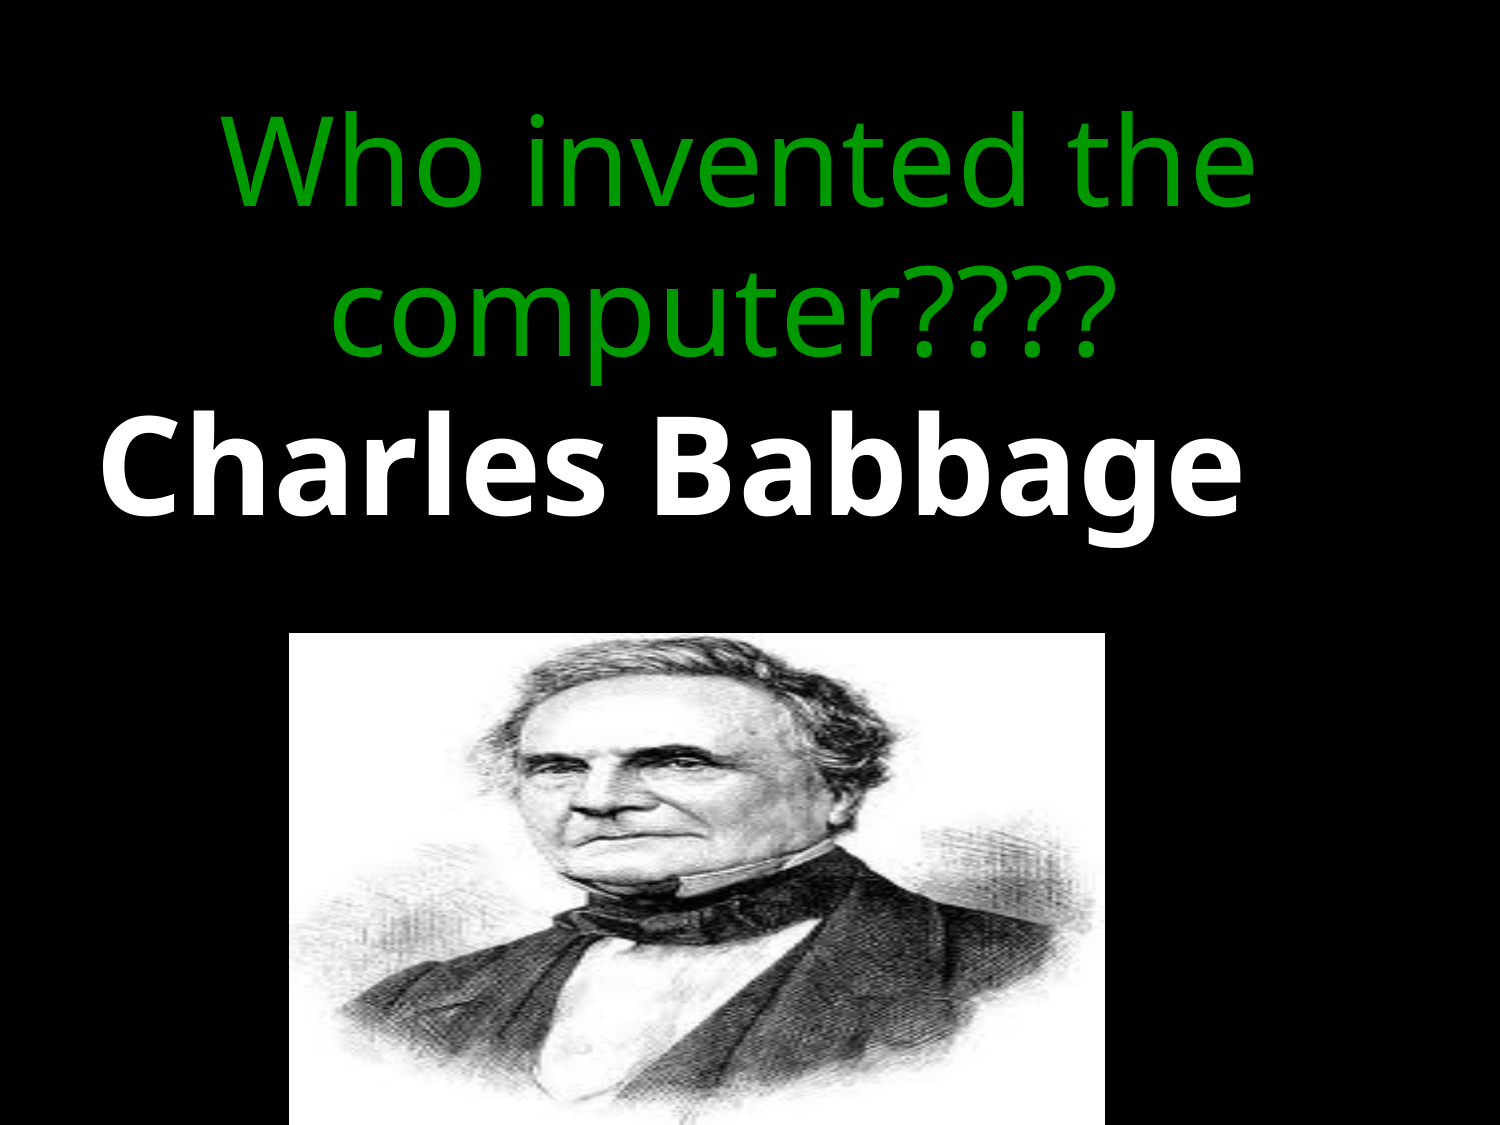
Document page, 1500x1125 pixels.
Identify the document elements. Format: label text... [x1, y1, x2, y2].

picture [288, 632, 1105, 1125]
list Charles Babbage!!!! [74, 262, 1426, 1006]
title Who invented the computer???? [64, 136, 1416, 325]
